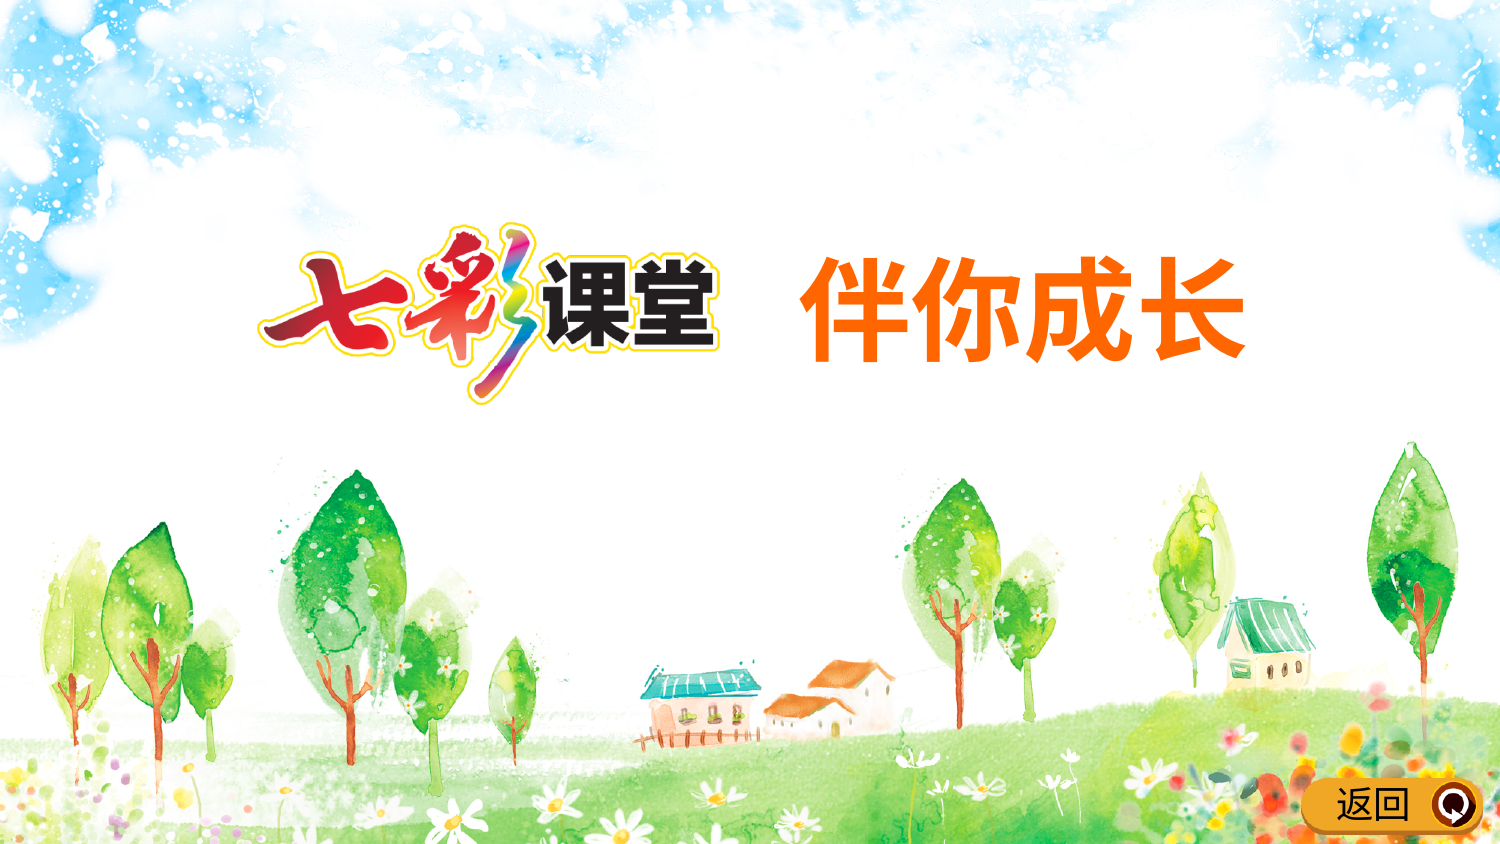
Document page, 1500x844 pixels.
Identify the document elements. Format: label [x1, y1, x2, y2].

picture [0, 0, 1500, 844]
text_box [253, 220, 1316, 407]
